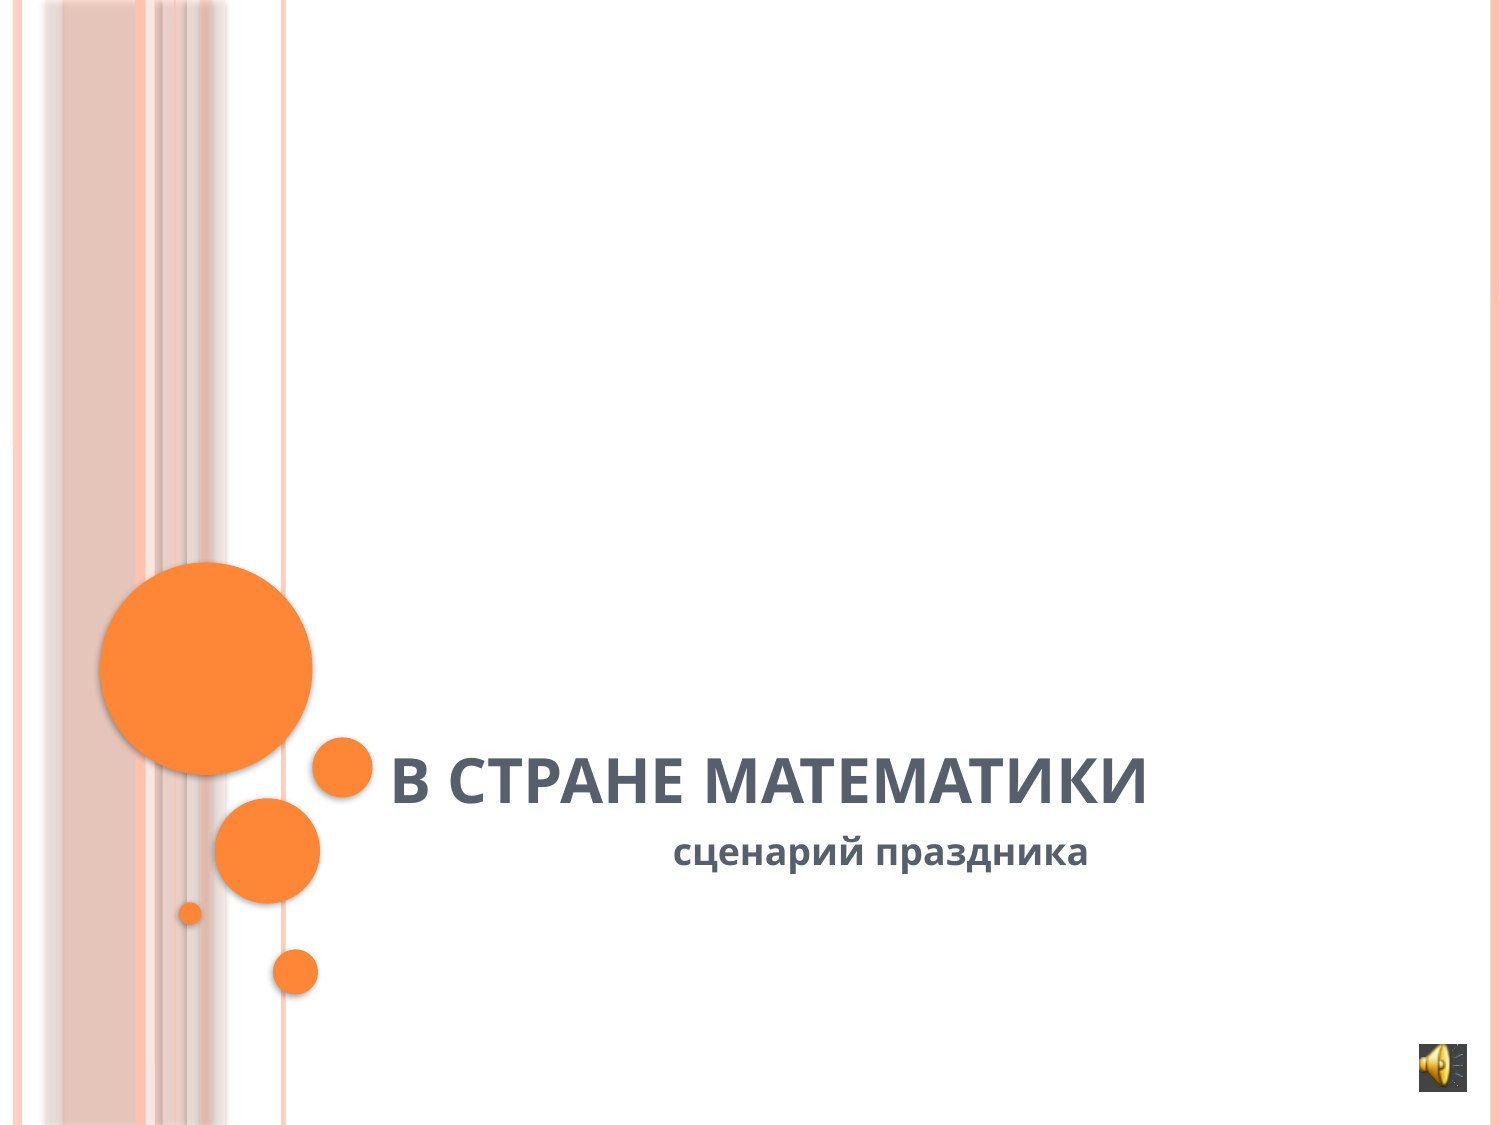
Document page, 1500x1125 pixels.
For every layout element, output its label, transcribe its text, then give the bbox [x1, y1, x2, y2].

subtitle сценарий праздника [375, 820, 1388, 1046]
picture [1417, 1042, 1469, 1094]
title В СТРАНЕ МАТЕМАТИКИ [375, 512, 1388, 820]
